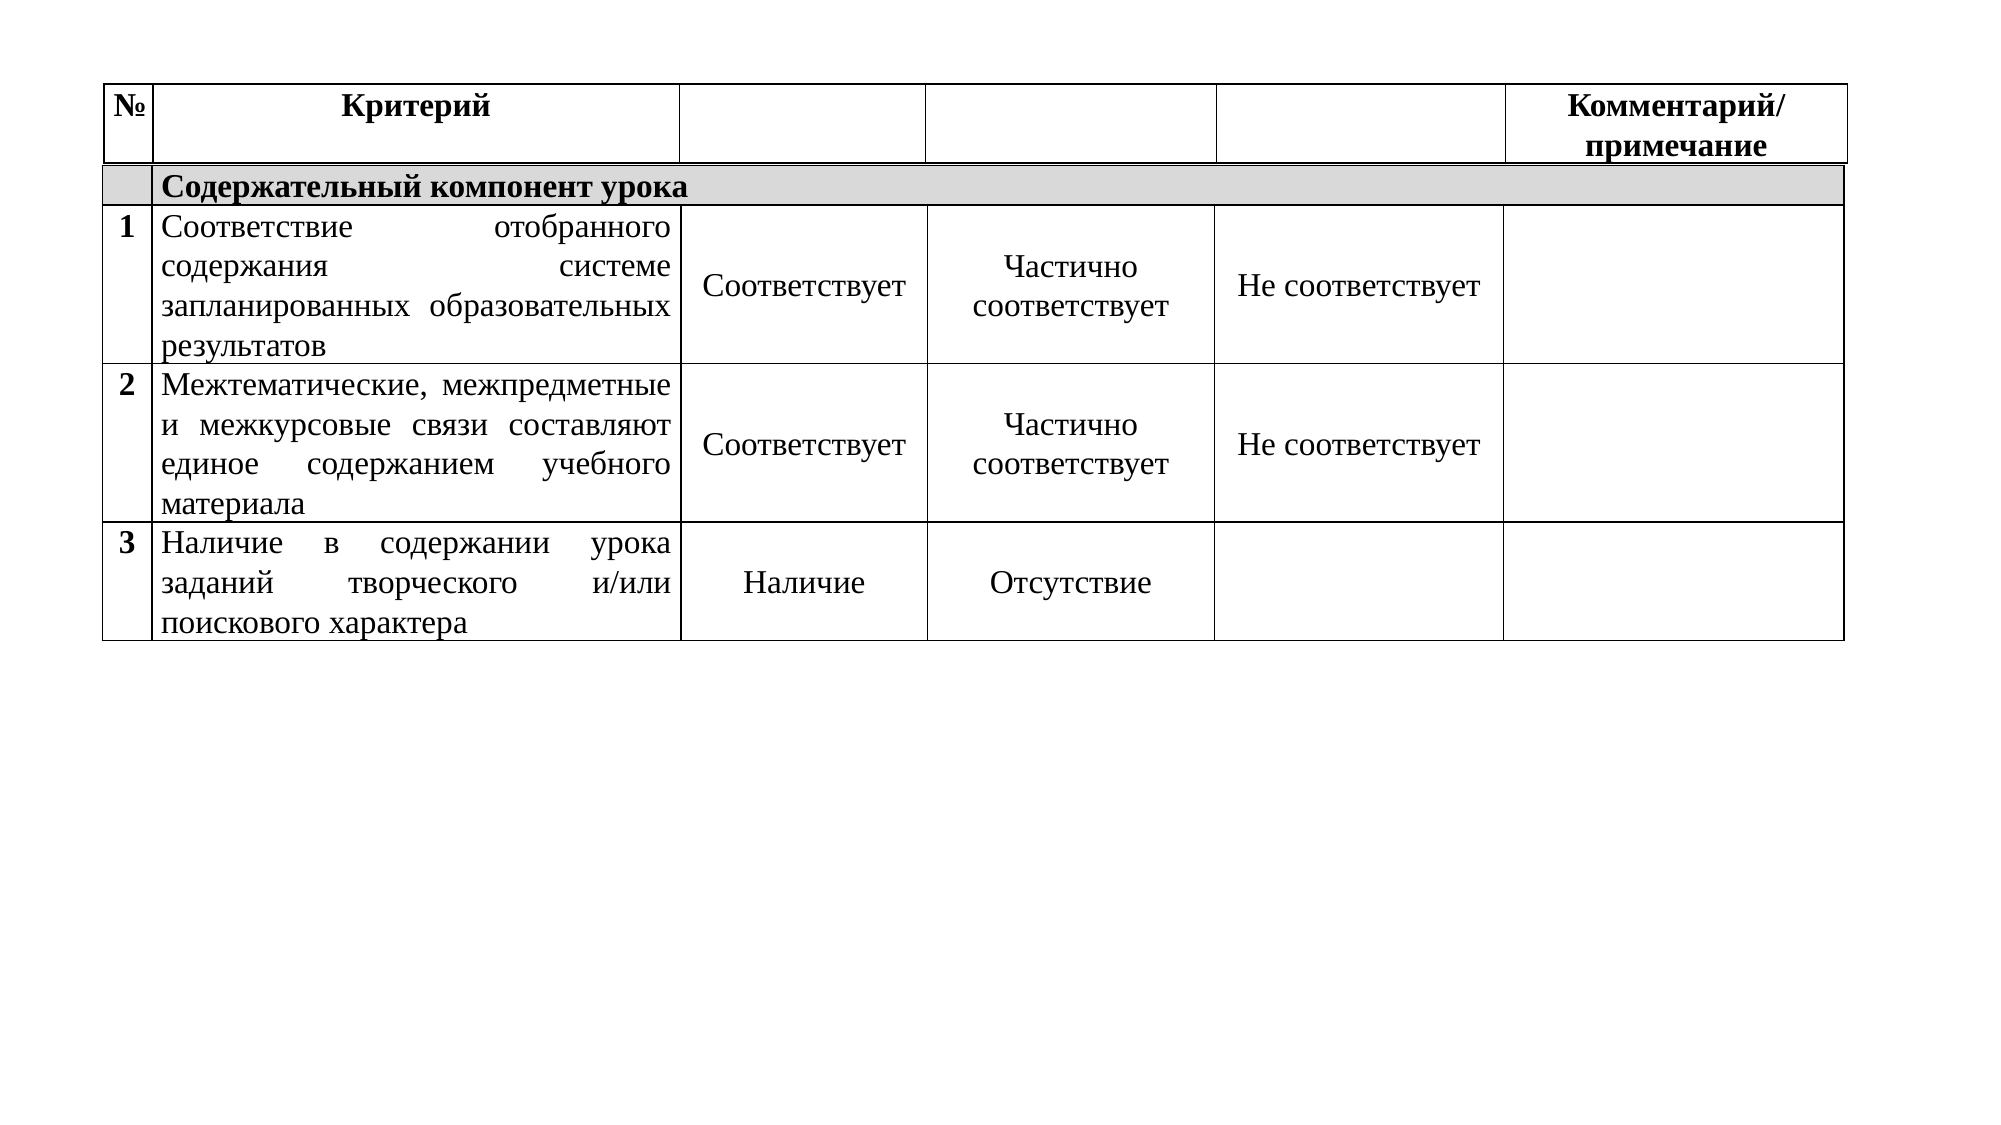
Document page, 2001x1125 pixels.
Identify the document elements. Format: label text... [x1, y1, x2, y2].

table_cell Соответствует [682, 206, 927, 363]
table_cell Соответствие отобранного содержания системе запланированных образовательных результатов [153, 206, 680, 363]
table_cell Межтематические, межпредметные и межкурсовые связи составляют единое содержанием учебного материала [153, 364, 680, 521]
table_header [1217, 85, 1505, 162]
table_cell [1504, 206, 1843, 363]
table_cell [1215, 523, 1503, 640]
table_header [103, 166, 151, 204]
table_cell 1 [103, 206, 151, 363]
table_header Содержательный компонент урока [153, 166, 1843, 204]
table_cell 2 [103, 364, 151, 521]
table_header [680, 85, 925, 162]
table_header Комментарий/ примечание [1506, 85, 1847, 162]
table_cell Частично соответствует [928, 206, 1214, 363]
table_cell Не соответствует [1215, 364, 1503, 521]
table_cell [1504, 523, 1843, 640]
table_header [926, 85, 1216, 162]
table_cell Отсутствие [928, 523, 1214, 640]
table_cell Частично соответствует [928, 364, 1214, 521]
table_cell 3 [103, 523, 151, 640]
table_cell Наличие [682, 523, 927, 640]
table_cell [1504, 364, 1843, 521]
table_cell Не соответствует [1215, 206, 1503, 363]
table_cell Наличие в содержании урока заданий творческого и/или поискового характера [153, 523, 680, 640]
table_cell Соответствует [682, 364, 927, 521]
table_header Критерий [154, 85, 679, 162]
table_header № [105, 85, 152, 162]
